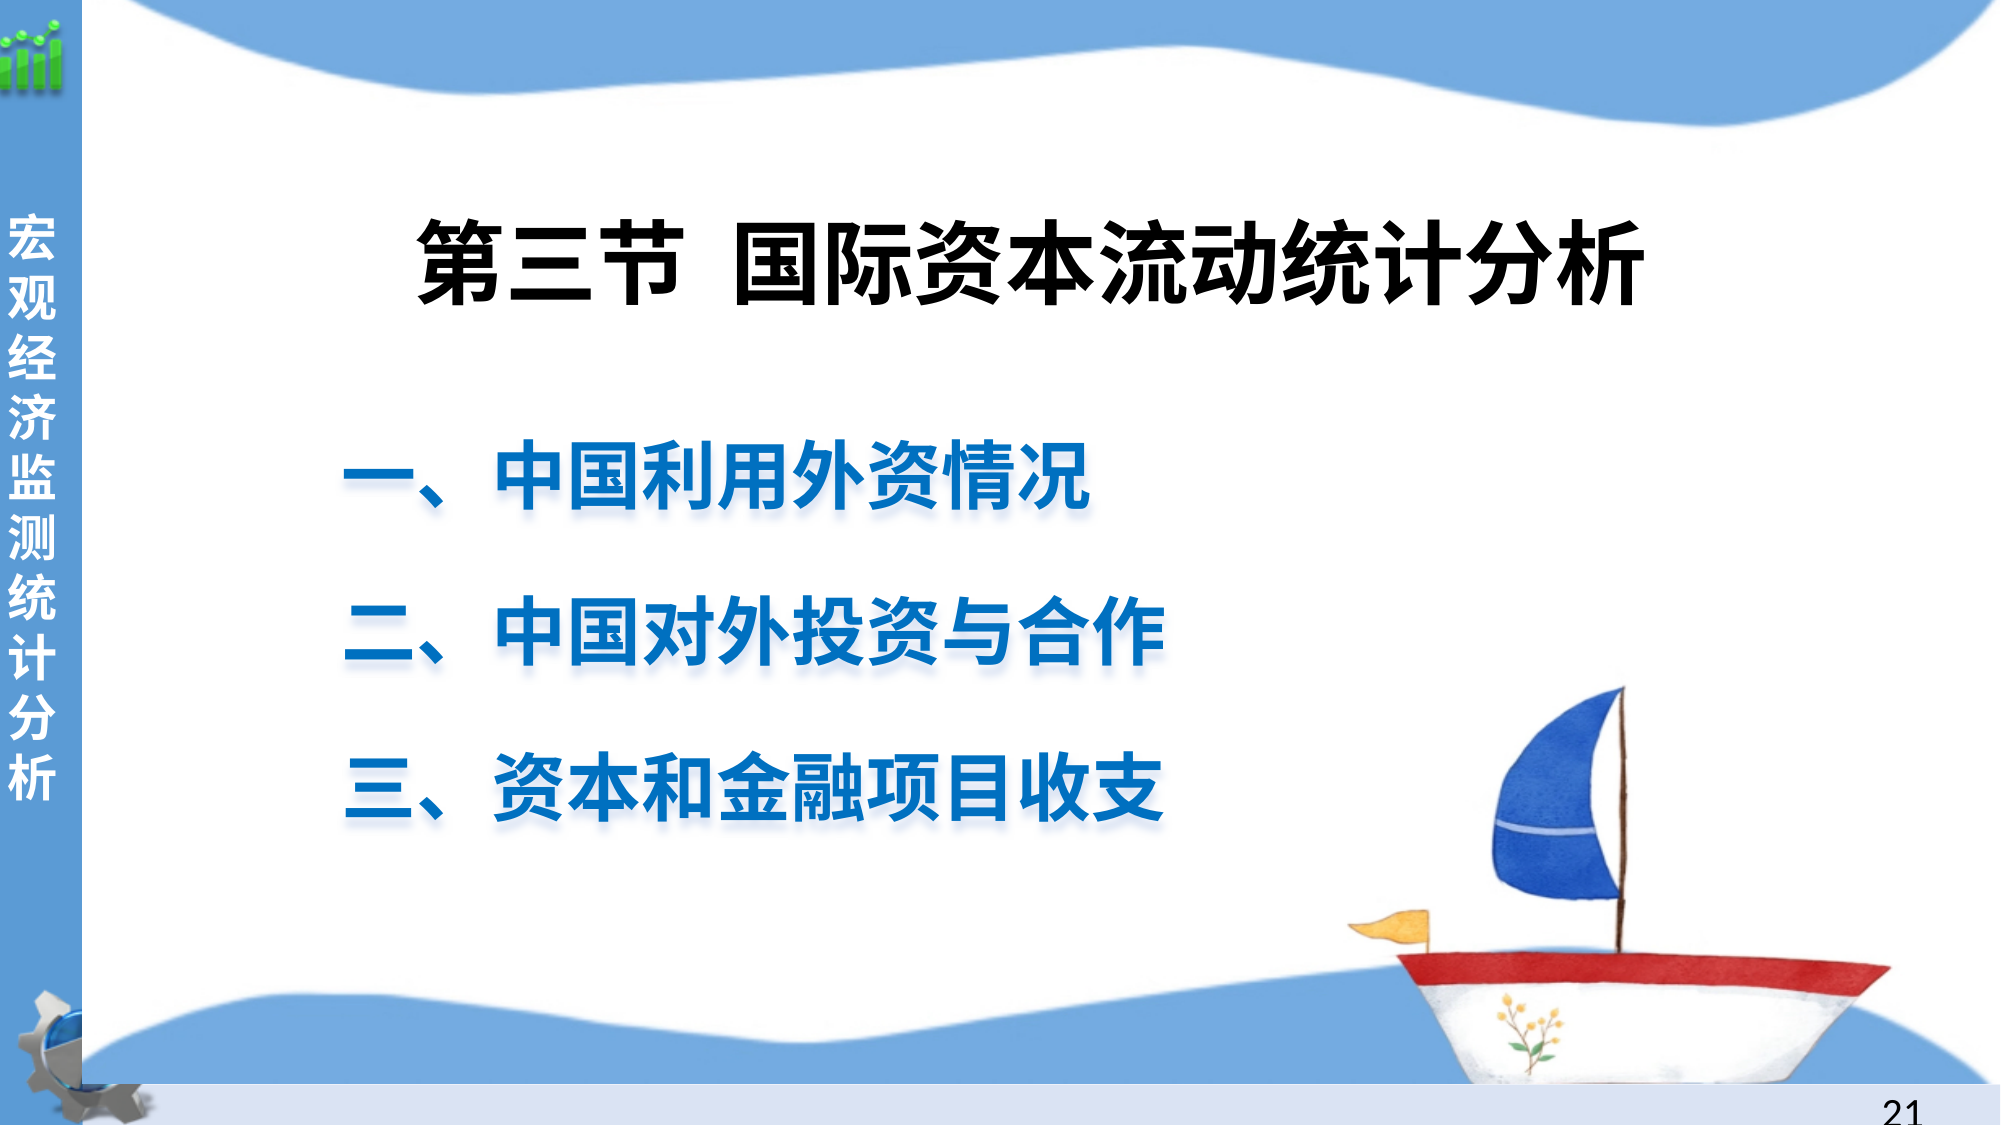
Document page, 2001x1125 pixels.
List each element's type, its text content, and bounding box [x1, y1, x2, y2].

text_box 宏观经济统计分析与写作 [0, 116, 72, 891]
slide_number 20 [1786, 1085, 1940, 1125]
text_box 宏观经济监测统计分析 [0, 167, 69, 846]
picture [0, 0, 2001, 1125]
